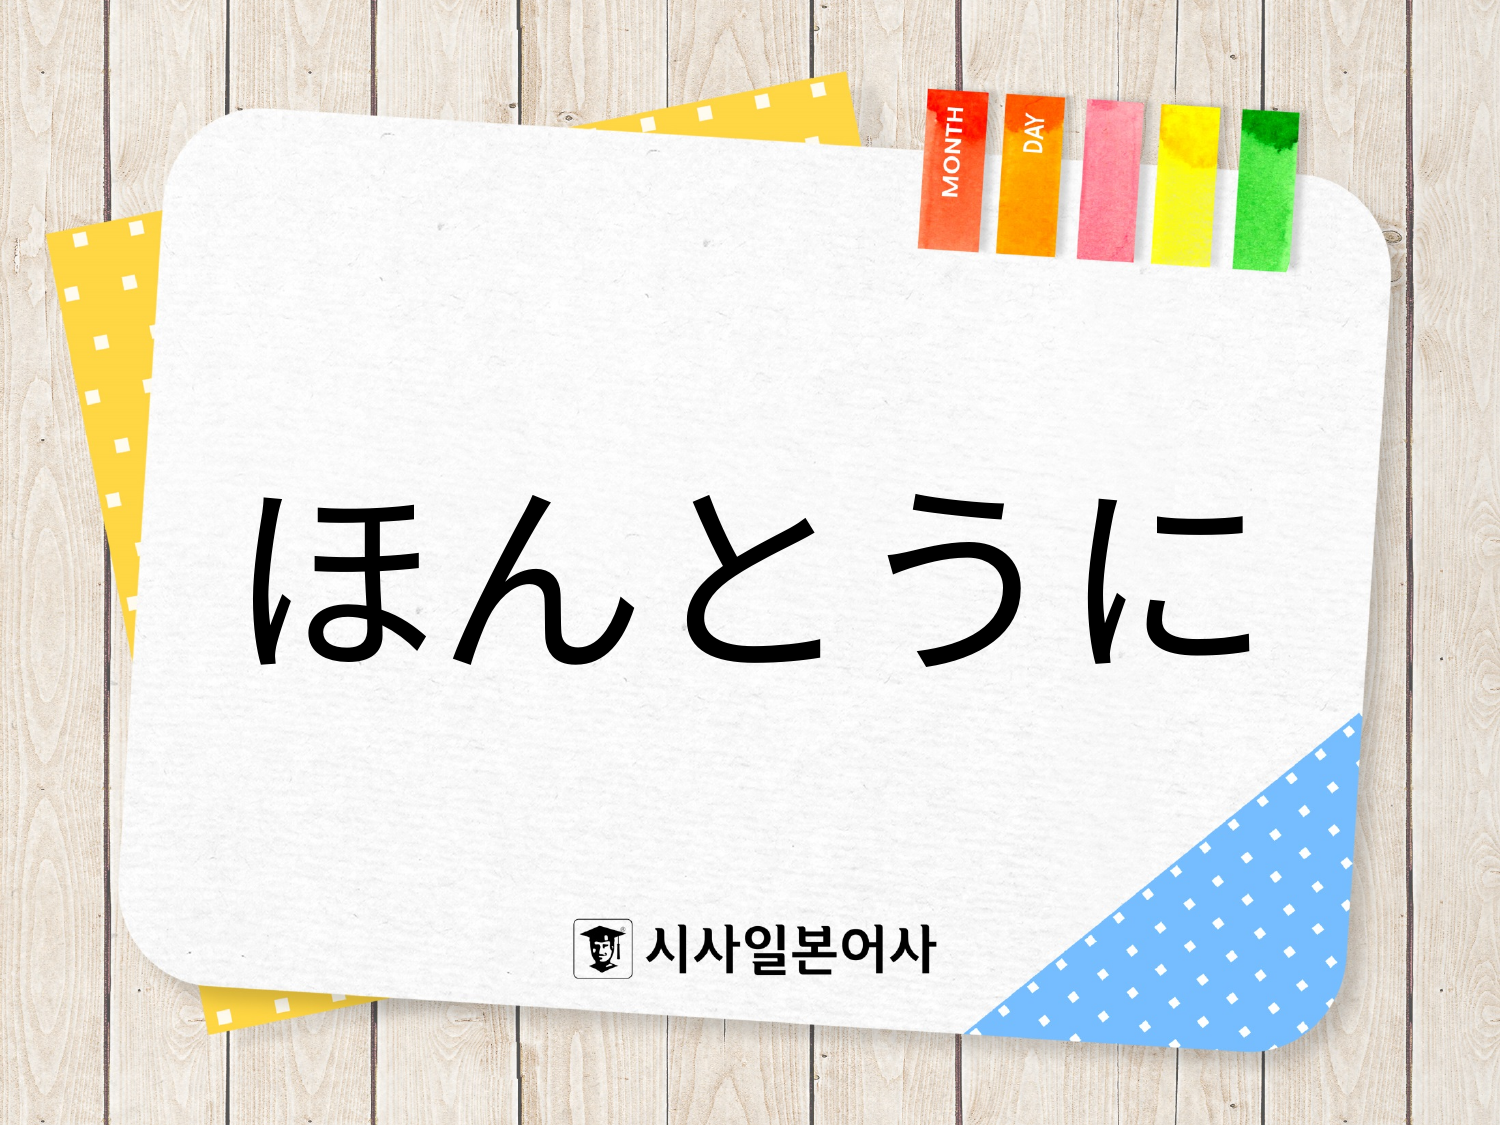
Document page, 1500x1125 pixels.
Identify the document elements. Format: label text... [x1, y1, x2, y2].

picture [0, 0, 1500, 1125]
title ほんとうに [75, 338, 1425, 811]
